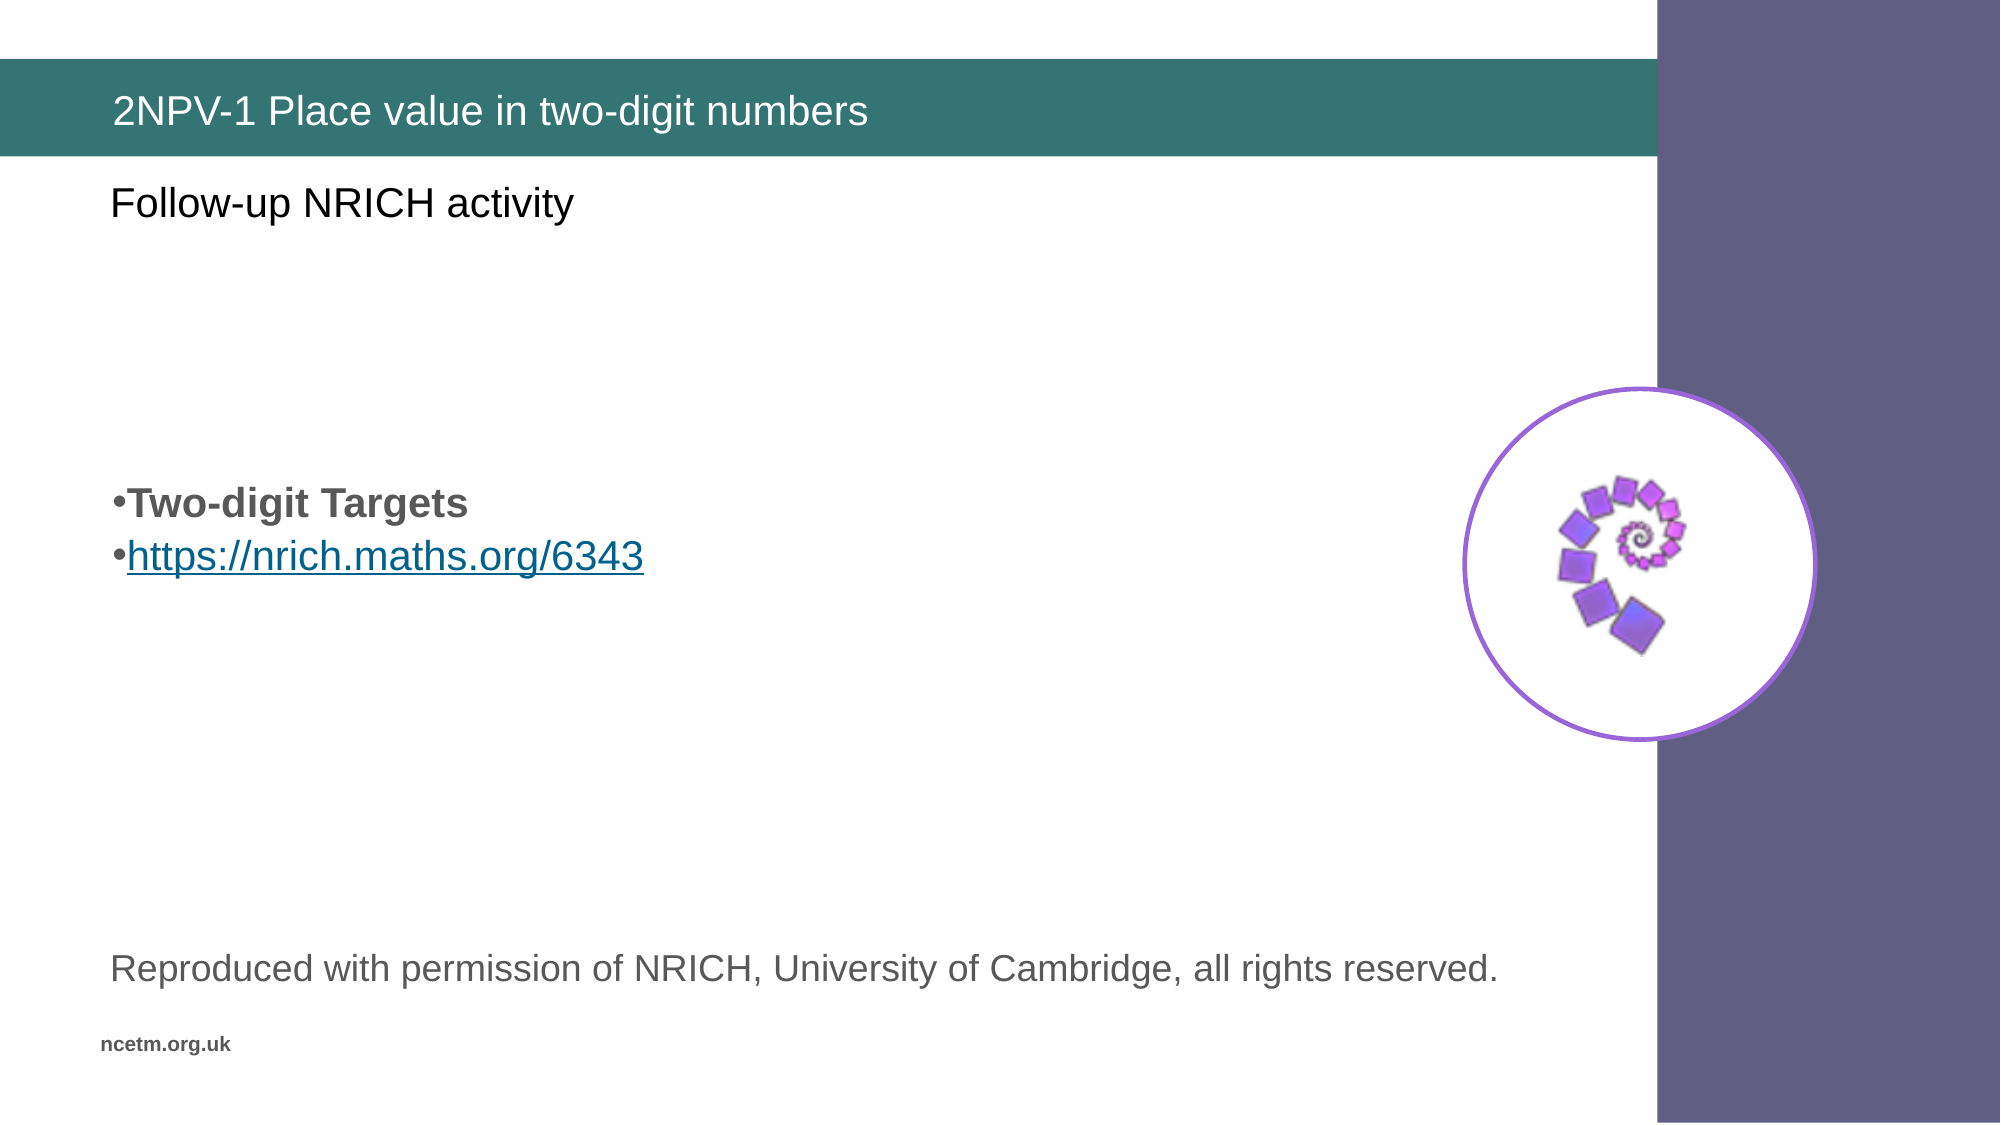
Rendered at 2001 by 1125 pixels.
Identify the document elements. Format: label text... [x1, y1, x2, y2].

title 2NPV-1 Place value in two-digit numbers [97, 76, 1945, 147]
picture [1556, 468, 1720, 657]
list Two-digit Targets https://nrich.maths.org/6343 [97, 255, 1394, 772]
